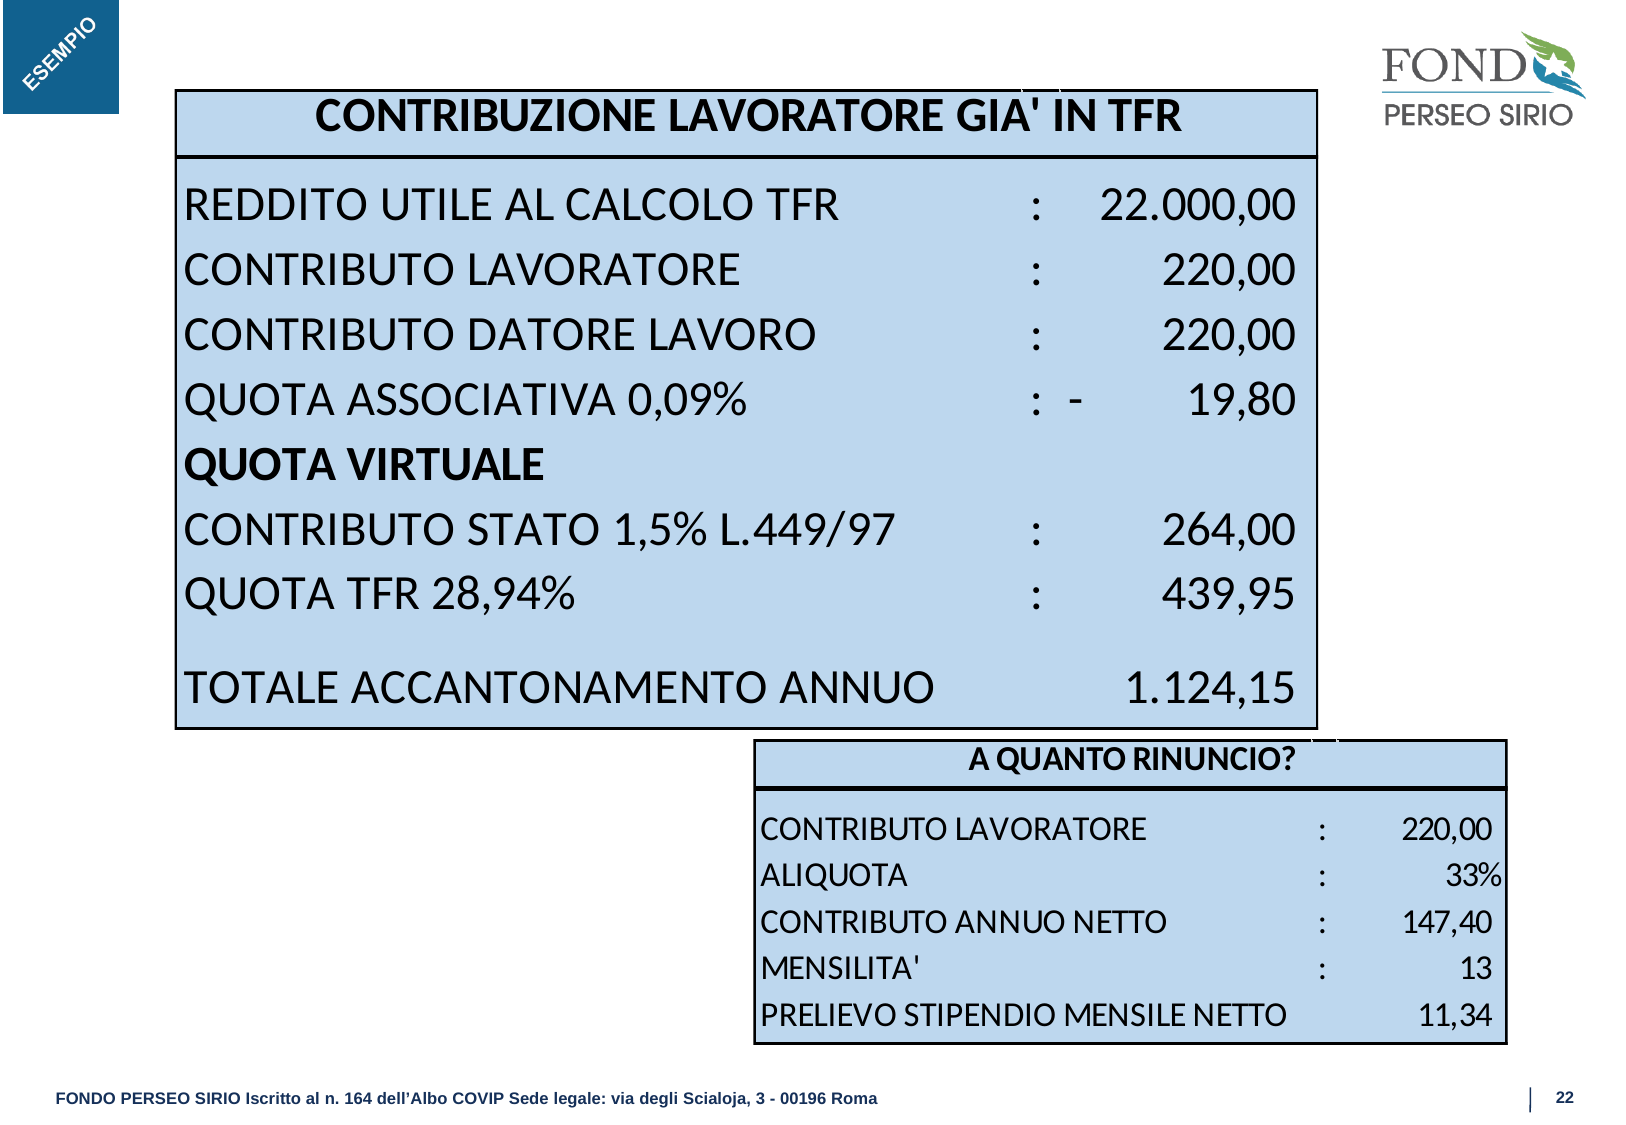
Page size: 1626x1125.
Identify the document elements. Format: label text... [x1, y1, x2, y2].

picture [2, 0, 120, 114]
slide_number 22 [1522, 1081, 1590, 1125]
picture [174, 89, 1321, 732]
picture [1380, 31, 1586, 132]
footer FONDO PERSEO SIRIO Iscritto al n. 164 dell’Albo COVIP Sede legale: via degli Scialoja, 3 - 00196 Roma [40, 1082, 1504, 1125]
picture [753, 739, 1511, 1048]
